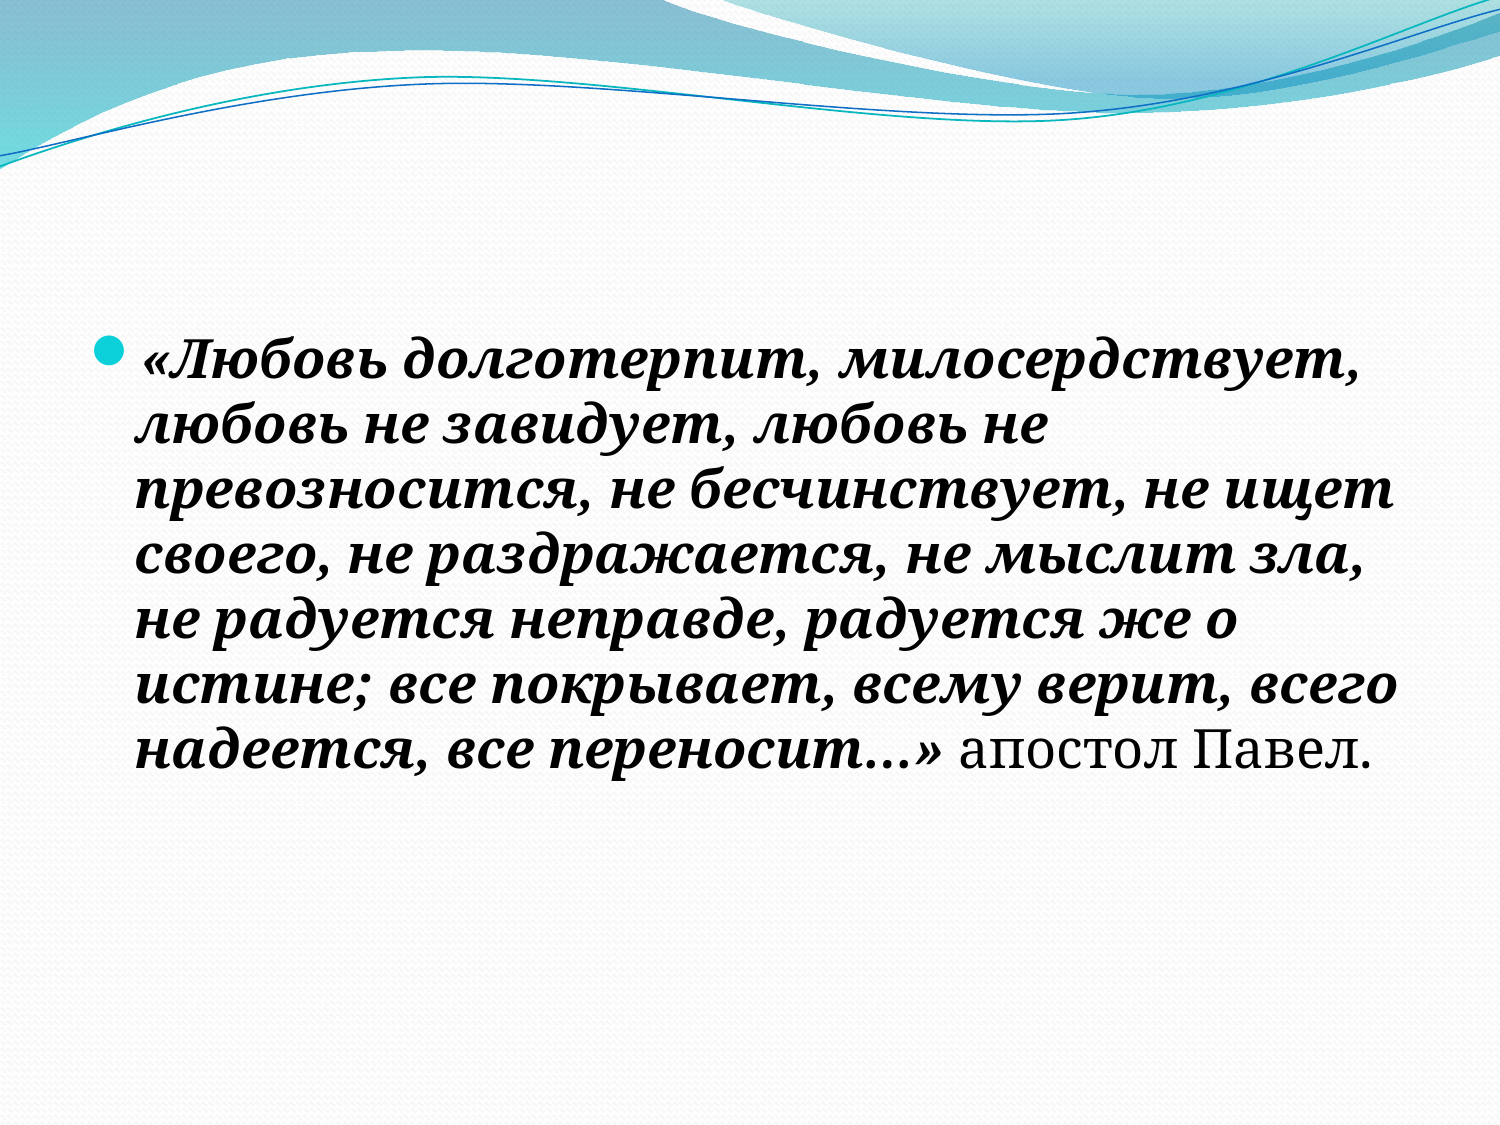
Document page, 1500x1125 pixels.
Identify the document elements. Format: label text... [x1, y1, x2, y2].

list «Любовь долготерпит, милосердствует, любовь не завидует, любовь не превозносится, не бесчинствует, не ищет своего, не раздражается, не мыслит зла, не радуется неправде, радуется же о истине; все покрывает, всему верит, всего надеется, все переносит…» апостол Павел. [75, 317, 1425, 1038]
